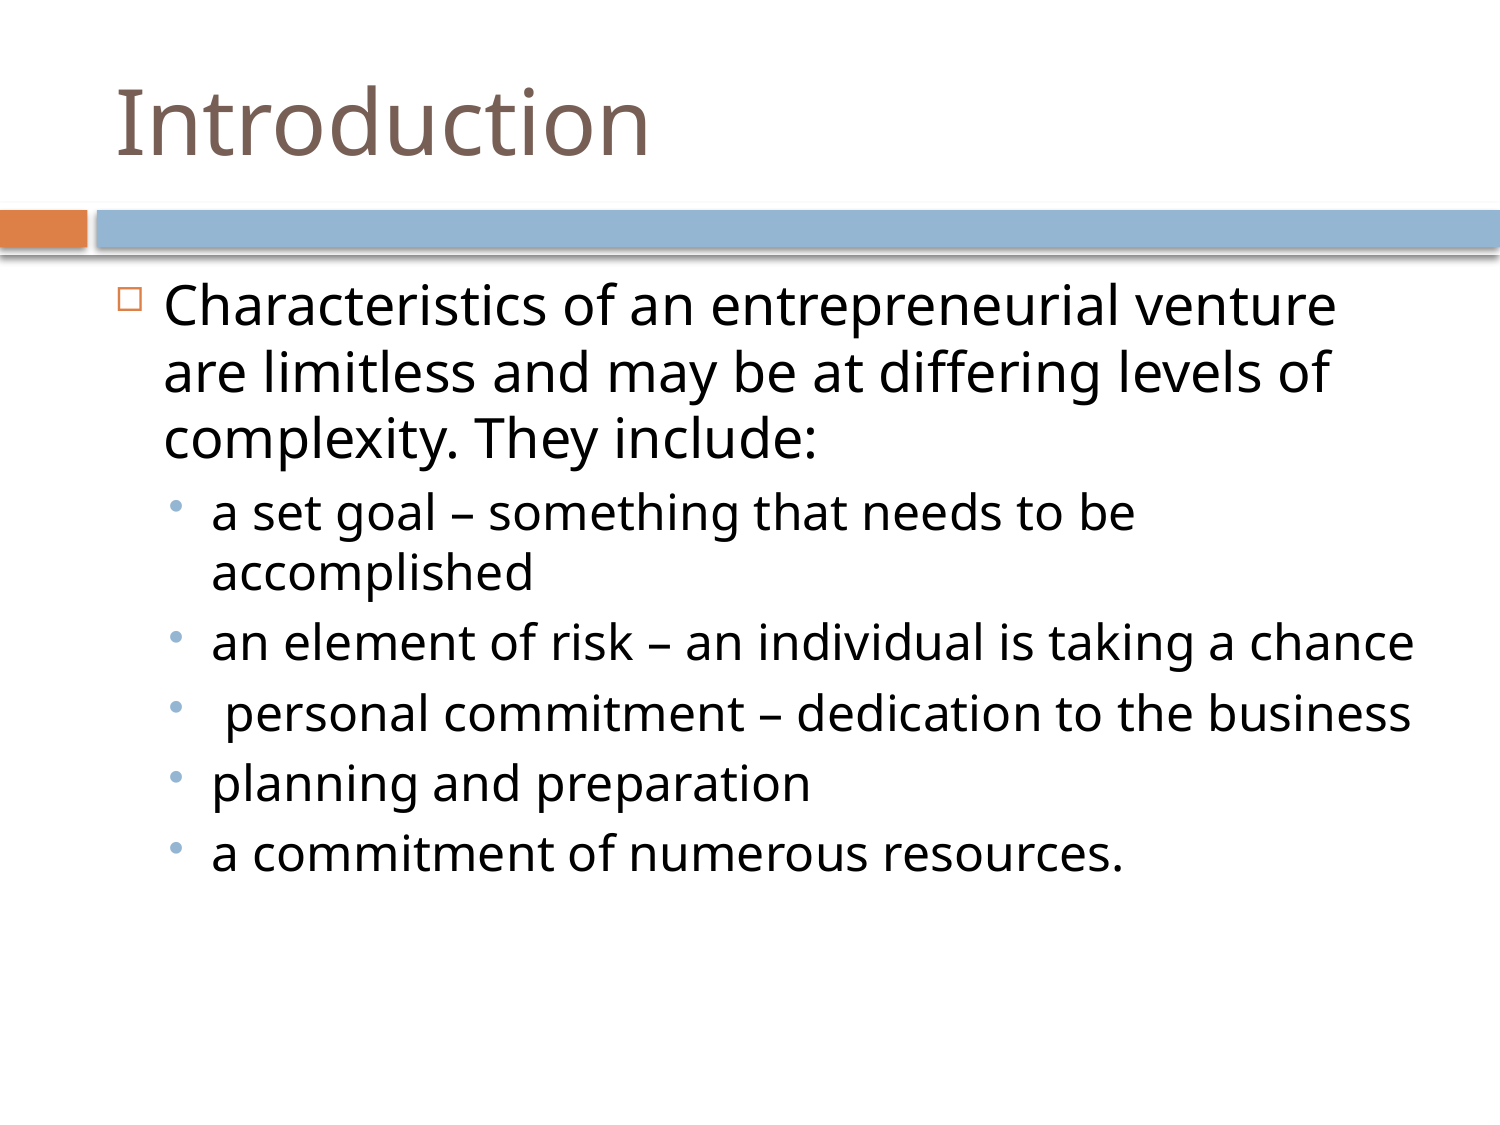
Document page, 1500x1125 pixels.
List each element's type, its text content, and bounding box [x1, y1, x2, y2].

list Characteristics of an entrepreneurial venture are limitless and may be at differing levels of complexity. They include: a set goal – something that needs to be accomplished an element of risk – an individual is taking a chance personal commitment – dedication to the business planning and preparation a commitment of numerous resources. [100, 262, 1438, 1000]
title Introduction [100, 37, 1438, 200]
